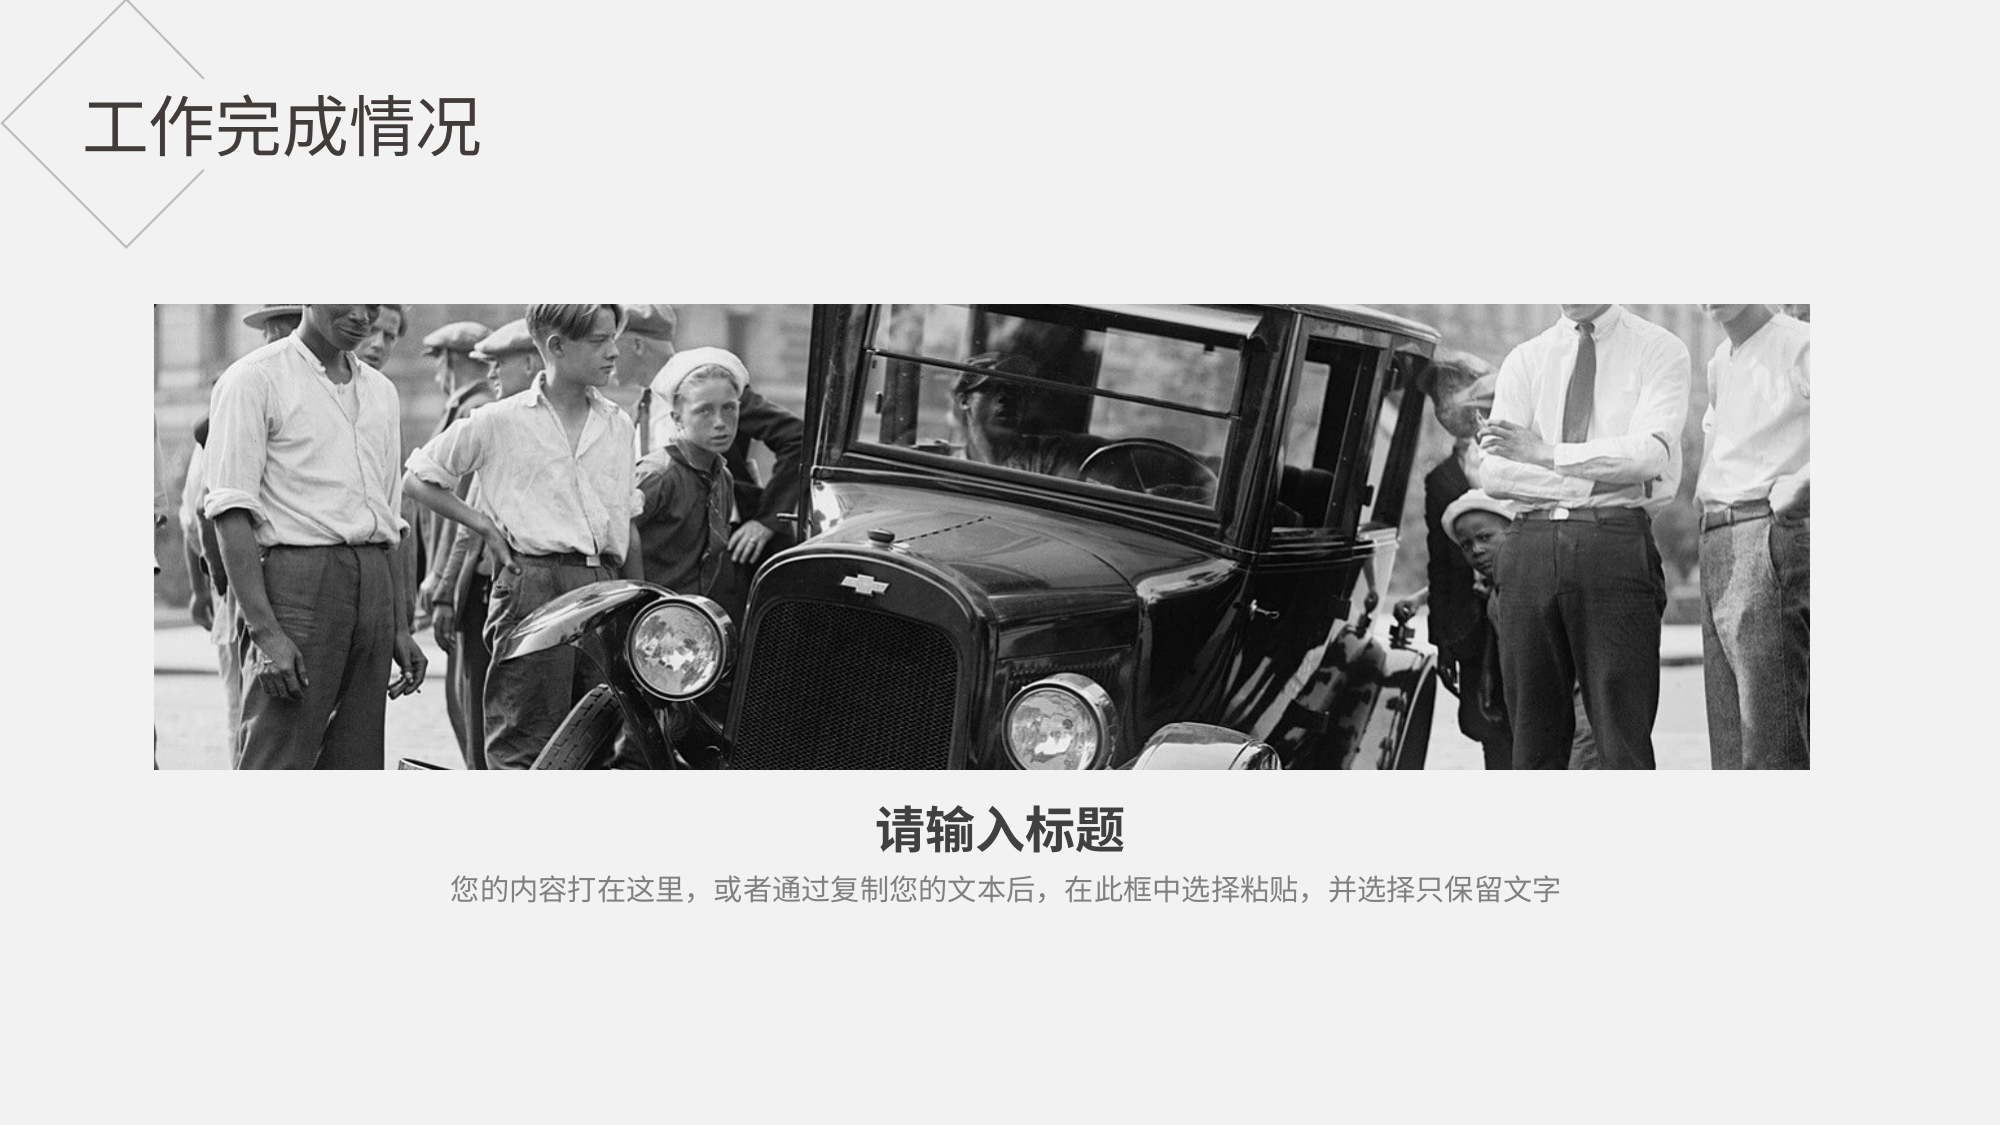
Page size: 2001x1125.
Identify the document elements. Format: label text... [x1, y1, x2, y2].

text_box 工作完成情况 [204, 77, 509, 172]
text_box 您的内容打在这里，或者通过复制您的文本后，在此框中选择粘贴，并选择只保留文字 [218, 864, 1795, 914]
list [154, 304, 1810, 770]
text_box [0, 0, 205, 249]
text_box 请输入标题 [860, 791, 1140, 867]
